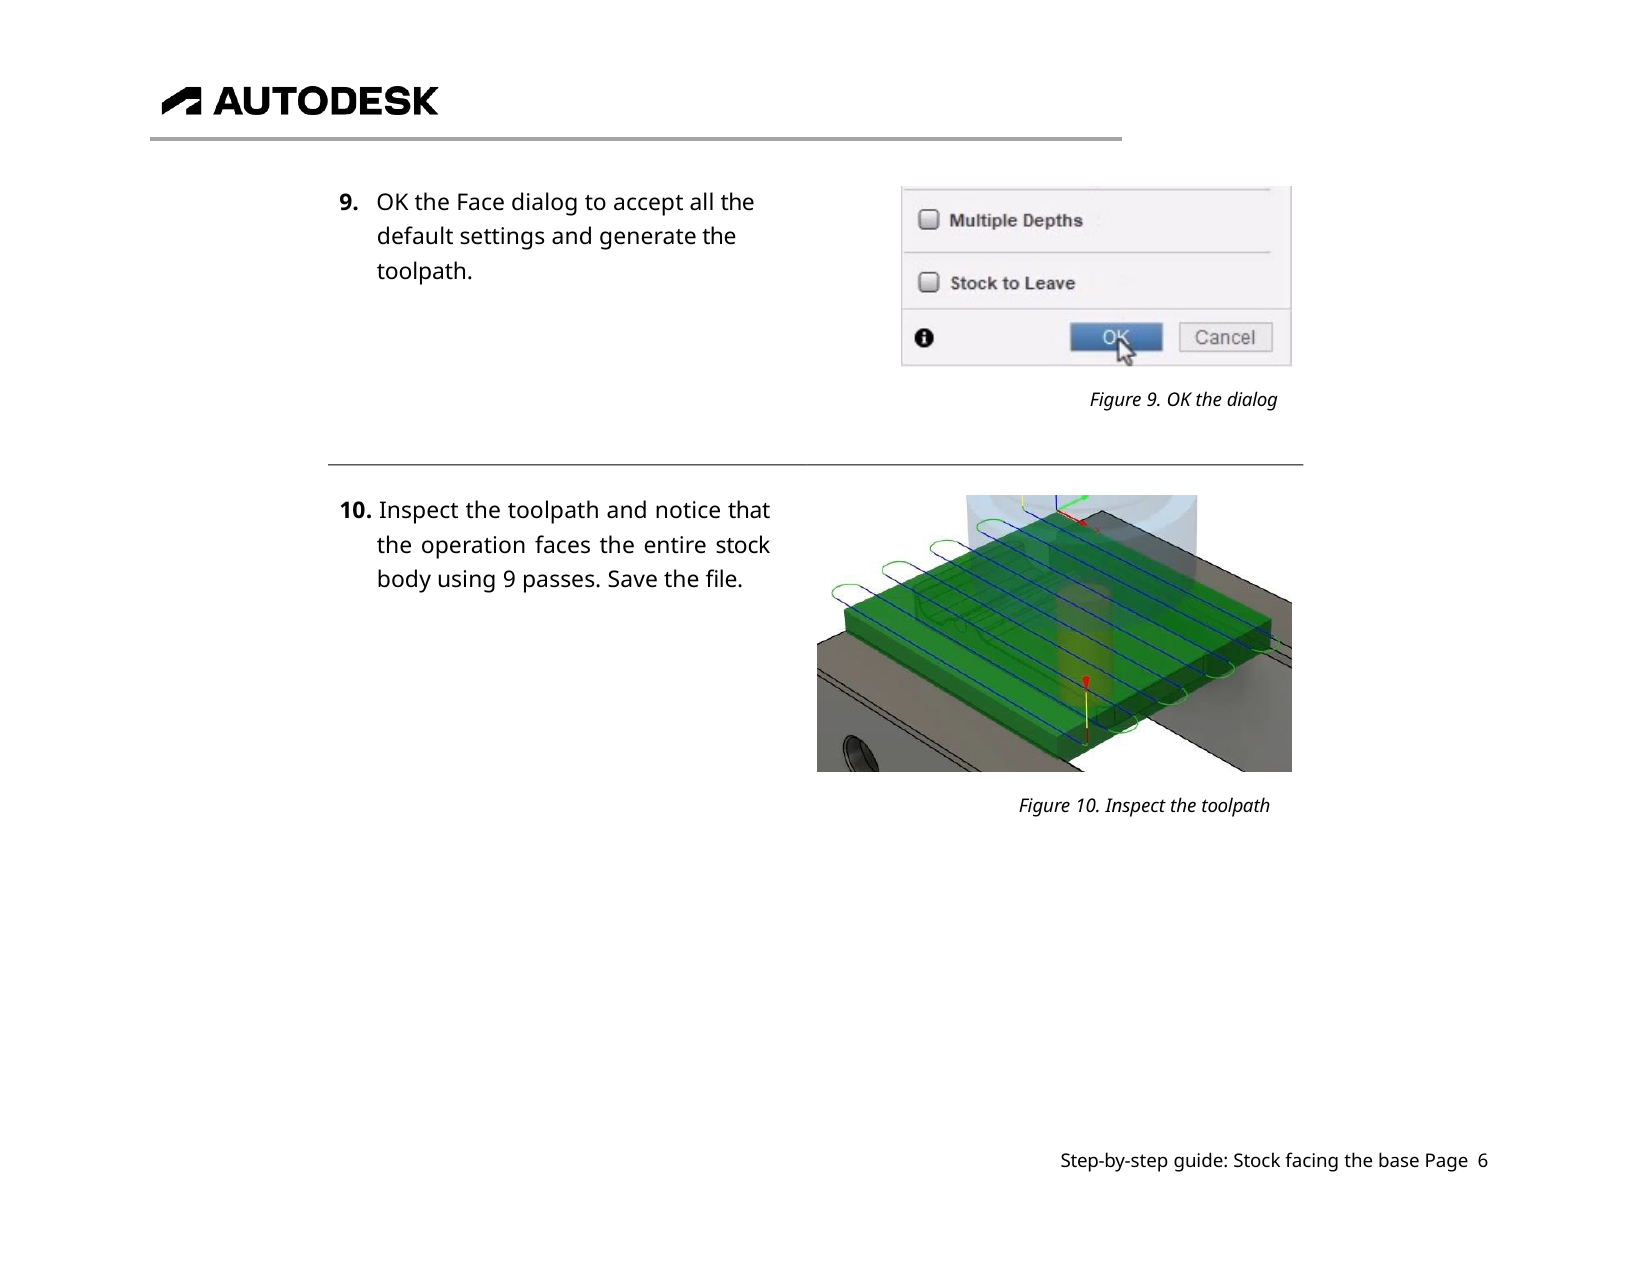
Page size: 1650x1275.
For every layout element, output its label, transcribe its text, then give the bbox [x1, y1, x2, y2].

text_box 10. Inspect the toolpath and notice that the operation faces the entire stock body using 9 passes. Save the file. [337, 487, 771, 593]
text_box Figure 10. Inspect the toolpath [1016, 791, 1294, 817]
text_box Figure 9. OK the dialog [1088, 385, 1294, 411]
text_box 9. OK the Face dialog to accept all the default settings and generate the toolpath. [337, 178, 760, 284]
picture [817, 494, 1293, 773]
picture [900, 186, 1292, 368]
slide_number Step-by-step guide: Stock facing the base Page 3 [1058, 1145, 1509, 1275]
picture [161, 86, 439, 115]
